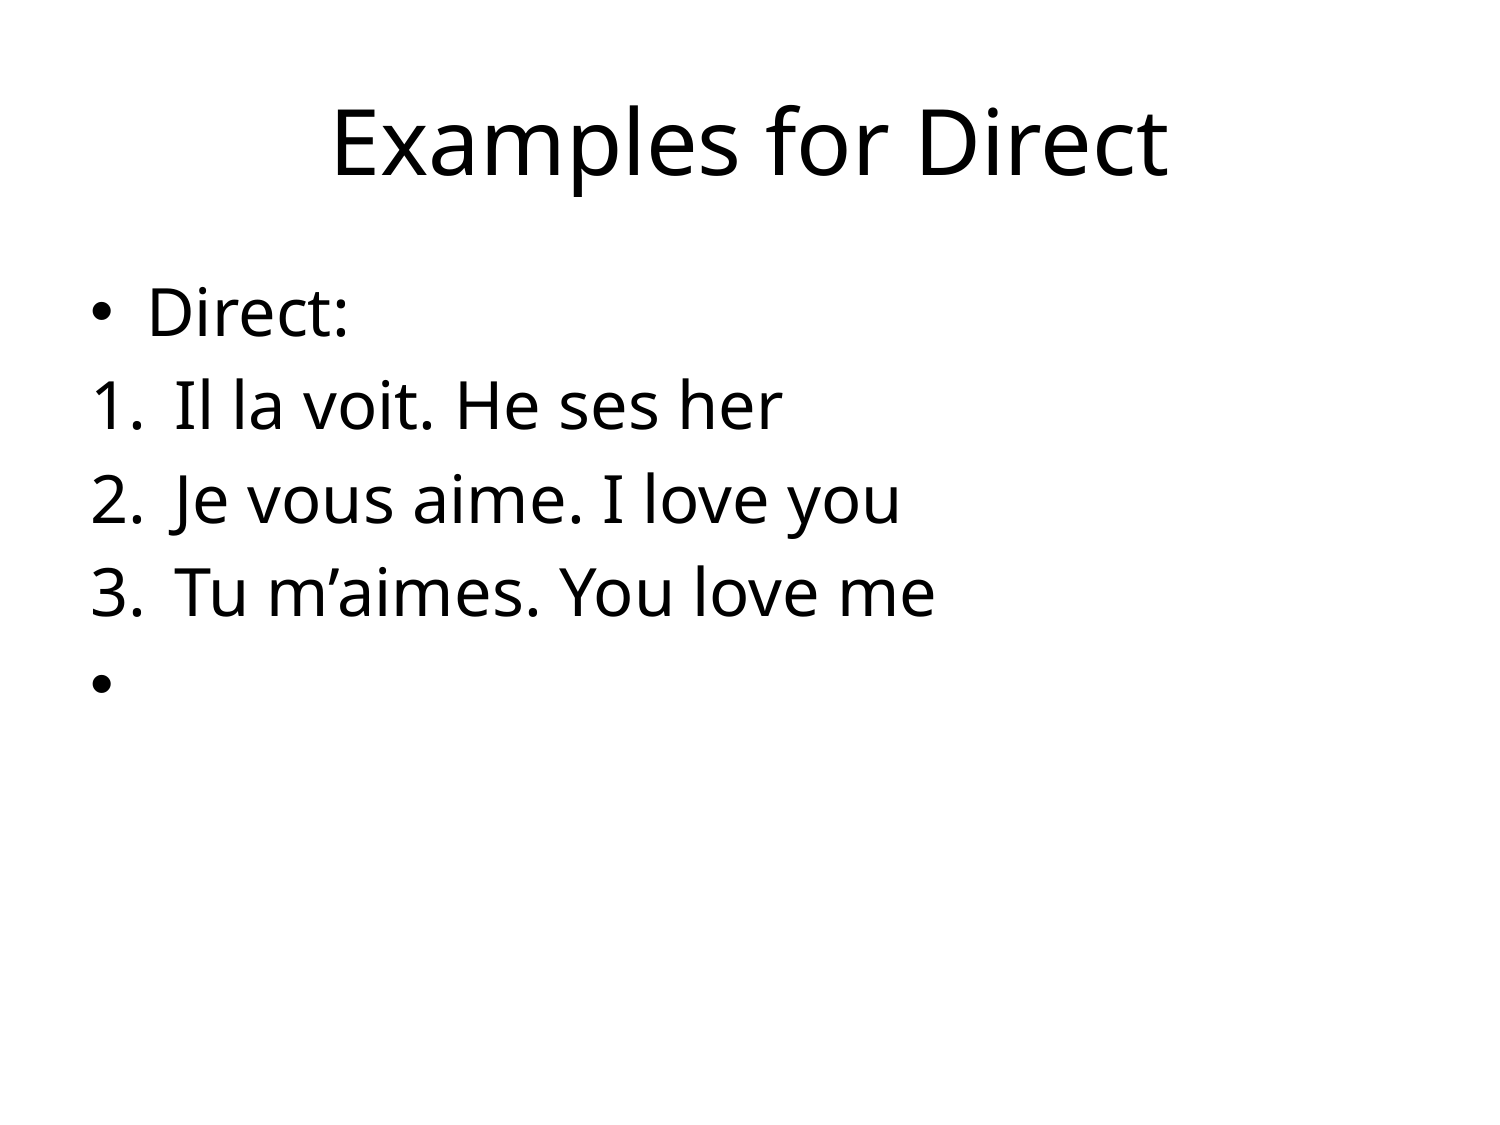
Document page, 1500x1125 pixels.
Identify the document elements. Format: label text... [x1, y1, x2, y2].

title Examples for Direct [75, 45, 1425, 233]
list Direct: Il la voit. He ses her Je vous aime. I love you Tu m’aimes. You love me [75, 262, 1425, 1005]
